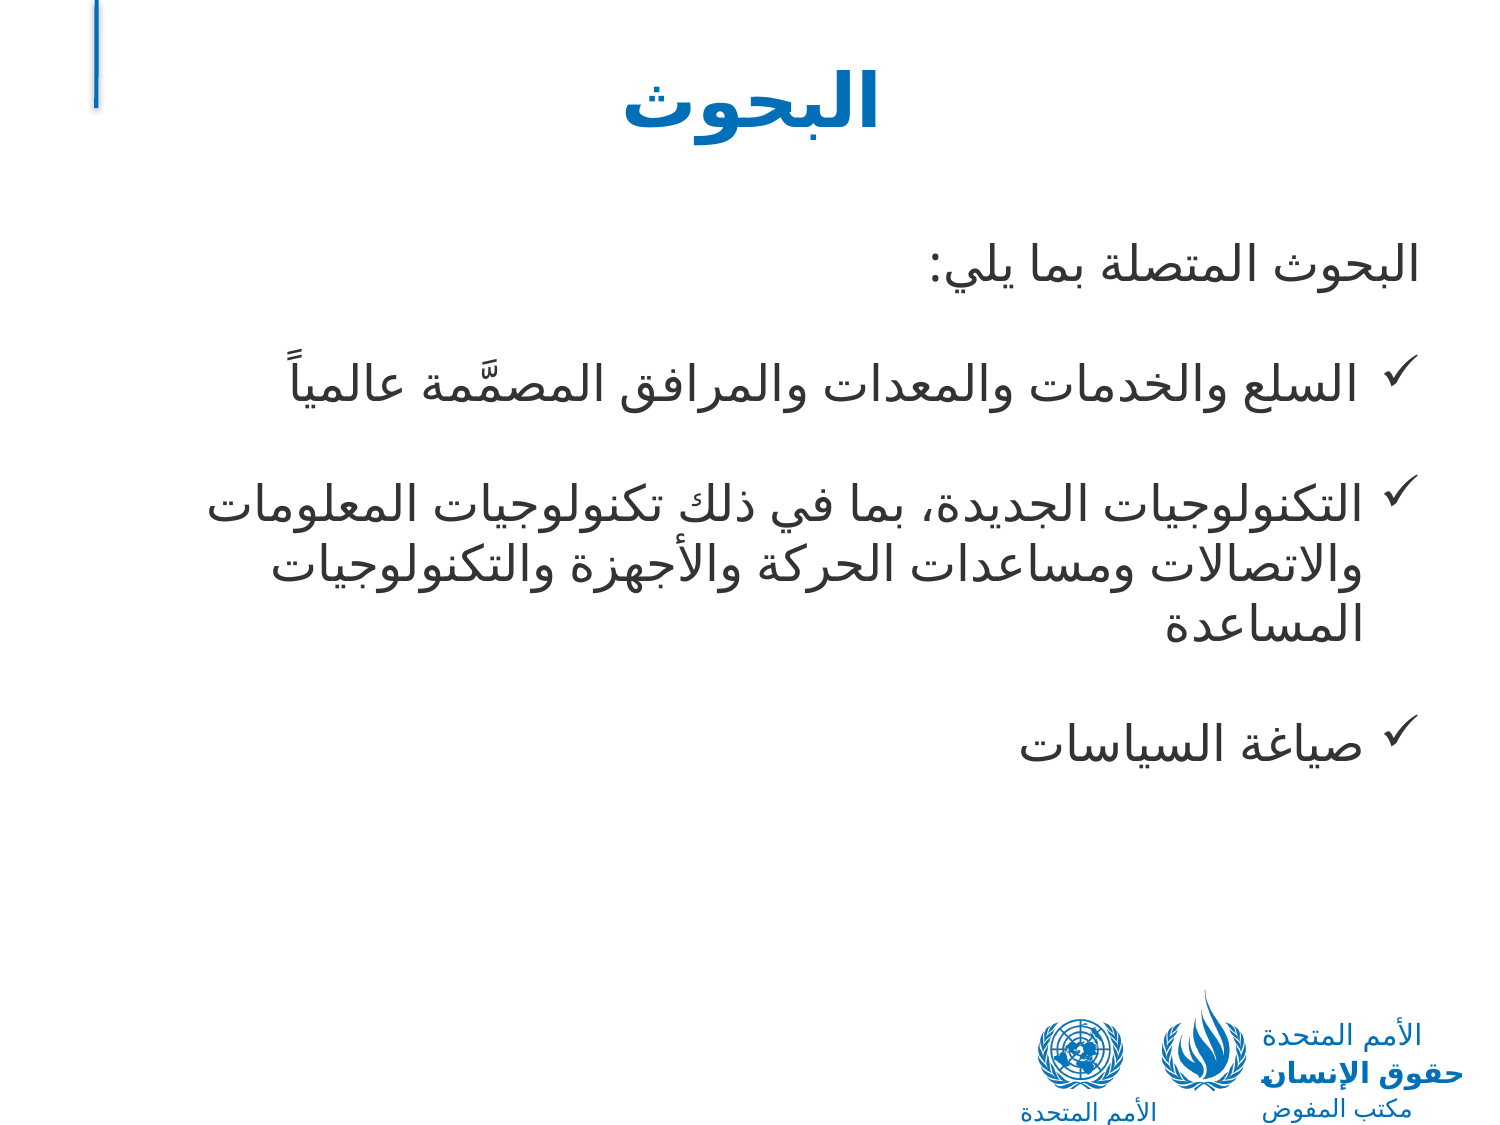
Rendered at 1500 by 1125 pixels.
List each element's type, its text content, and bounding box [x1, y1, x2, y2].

text_box الأمم المتحدة حقوق الإنسان مكتب المفوض السامي [1246, 1009, 1500, 1098]
title البحوث [68, 45, 1437, 224]
text_box الأمم المتحدة [982, 1089, 1195, 1125]
picture [1037, 990, 1457, 1107]
text_box البحوث المتصلة بما يلي: السلع والخدمات والمعدات والمرافق المصمَّمة عالمياً التكنولوجيات الجديدة، بما في ذلك تكنولوجيات المعلومات والاتصالات ومساعدات الحركة والأجهزة والتكنولوجيات المساعدة صياغة السياسات [166, 223, 1437, 988]
